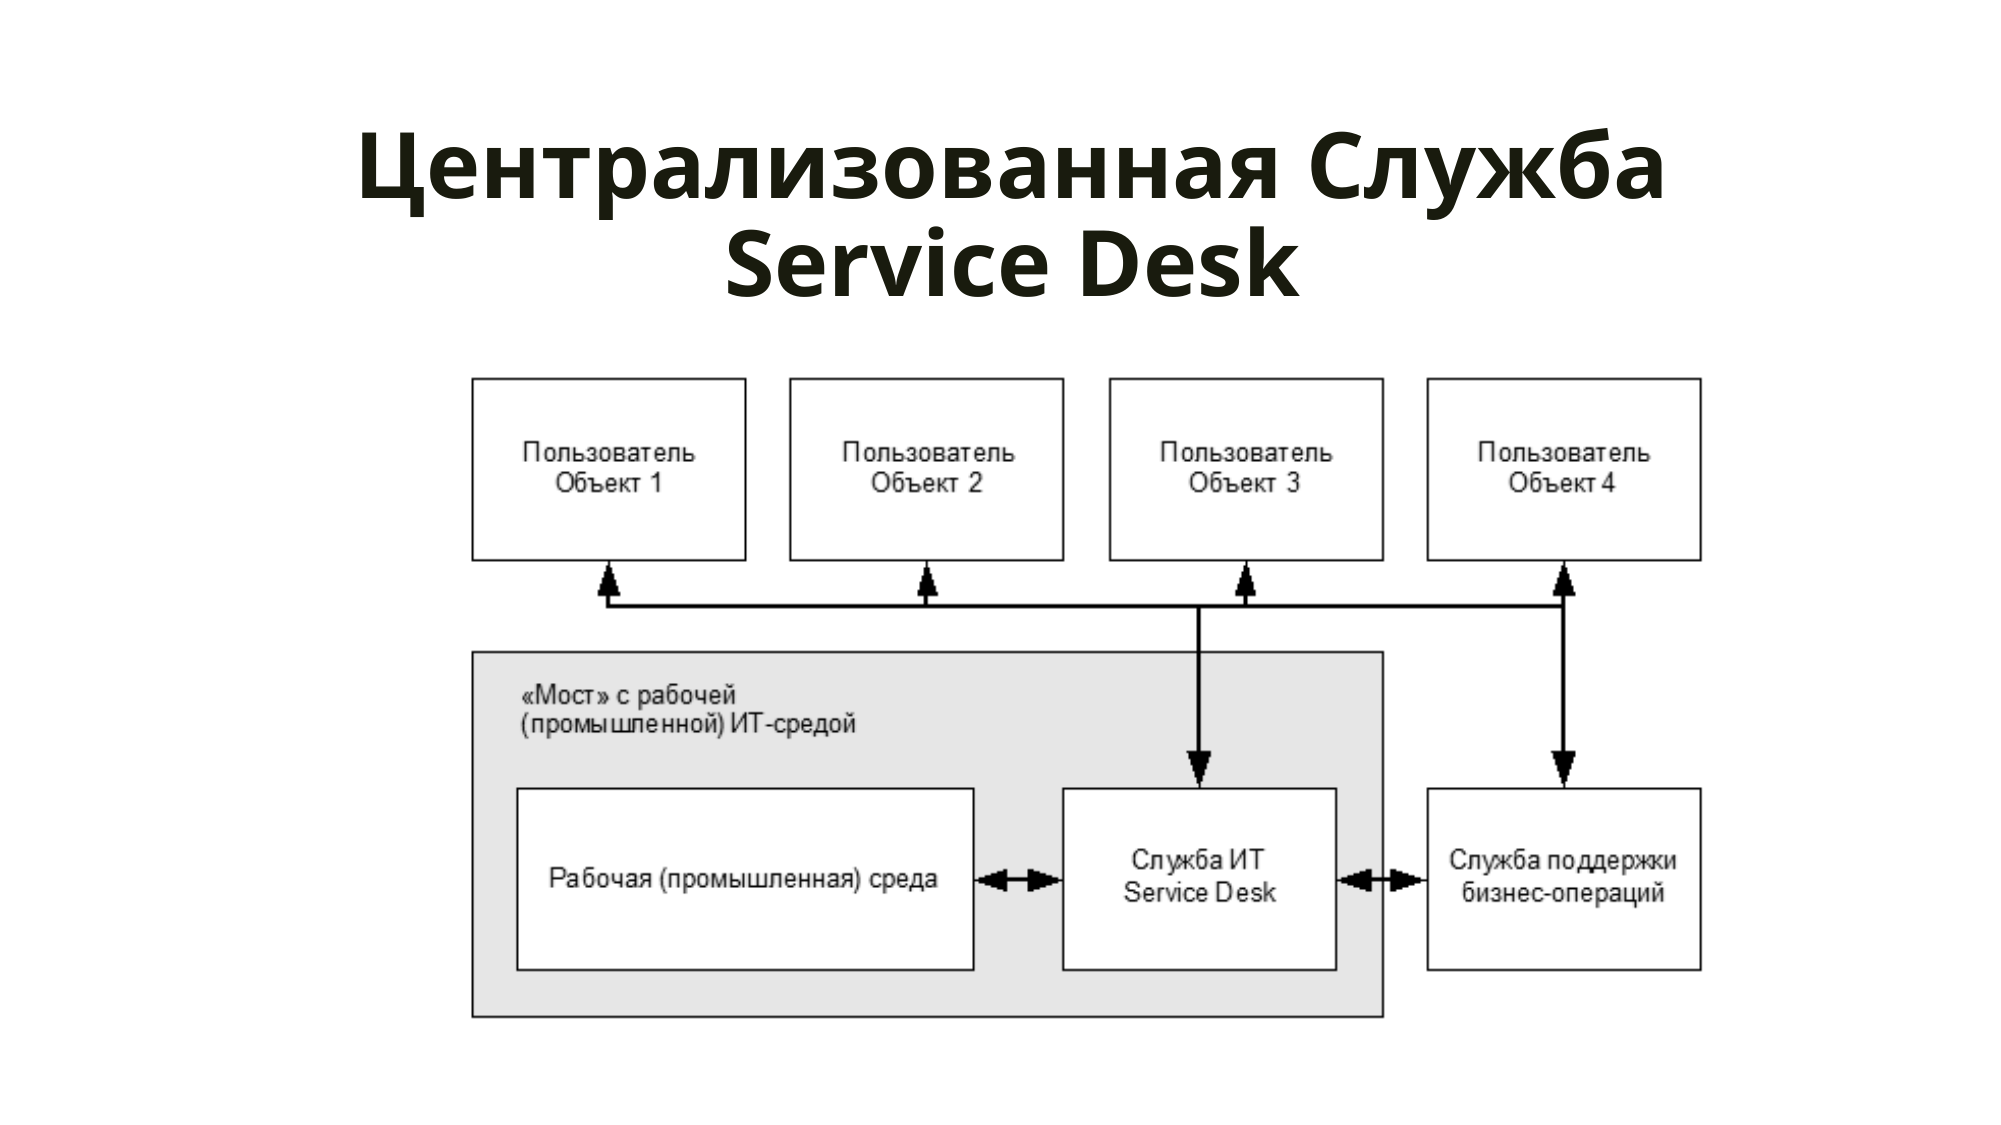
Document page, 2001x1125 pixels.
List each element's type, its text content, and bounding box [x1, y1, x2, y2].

title Централизованная Служба Service Desk [225, 112, 1800, 357]
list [356, 356, 1800, 1049]
